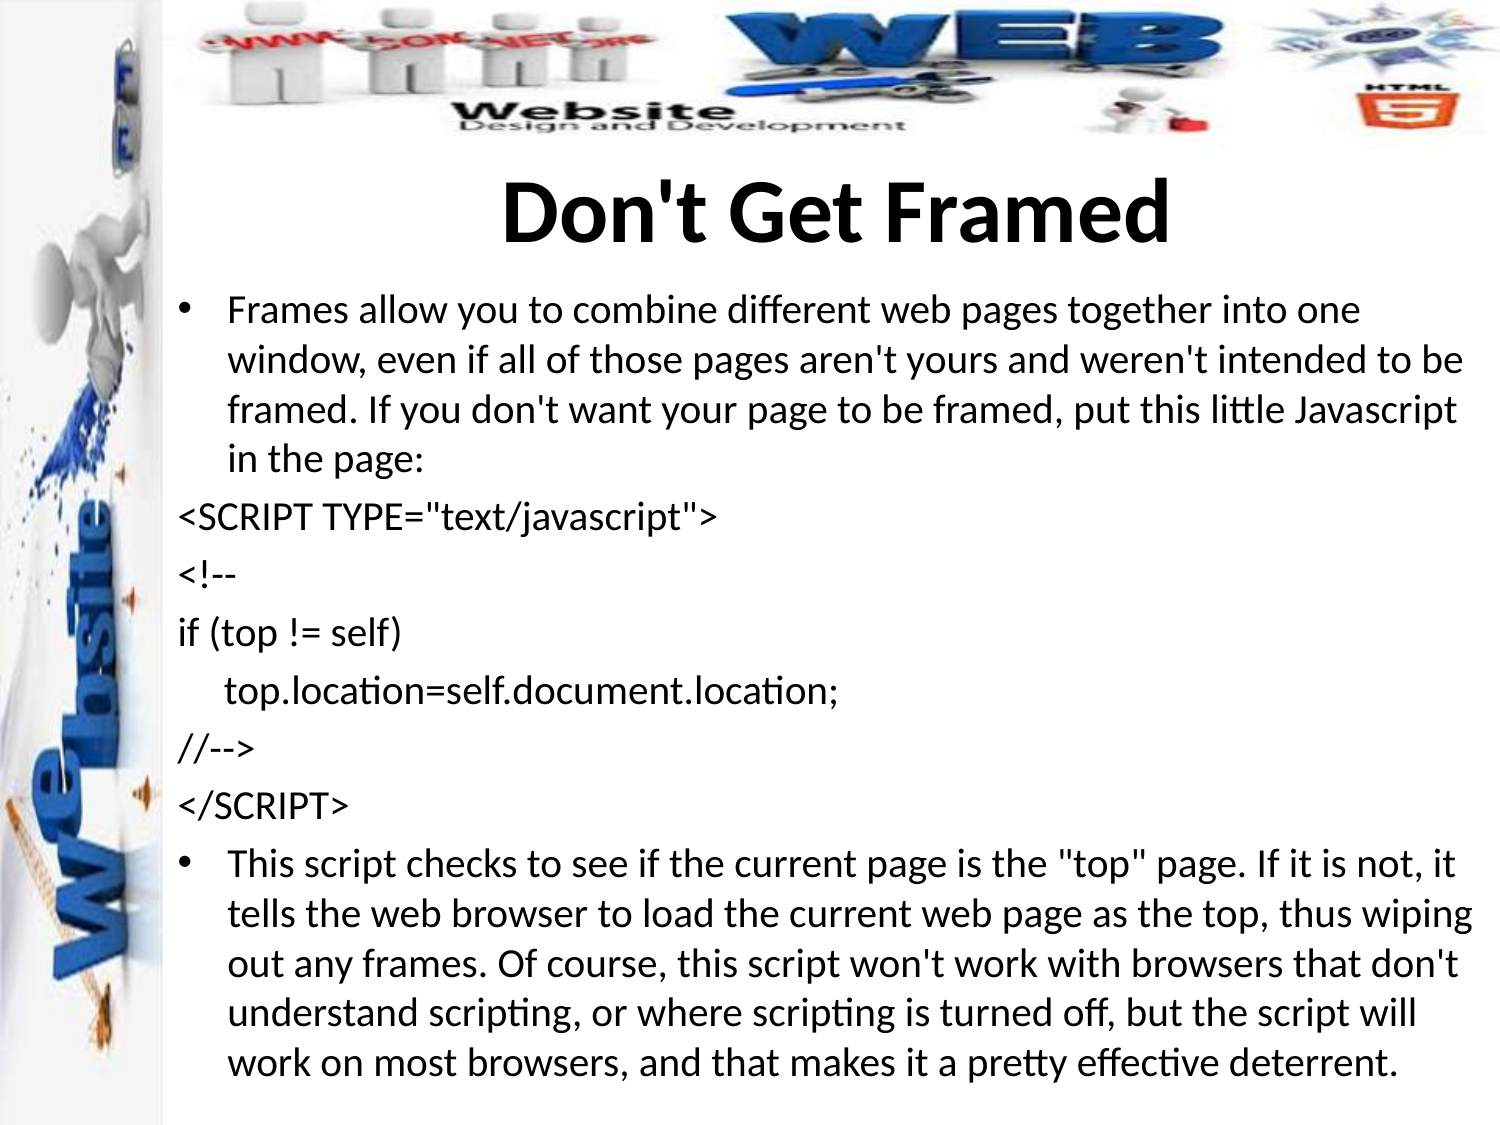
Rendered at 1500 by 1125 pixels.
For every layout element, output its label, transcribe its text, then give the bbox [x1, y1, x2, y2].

title Don't Get Framed [174, 125, 1500, 275]
picture [0, 0, 1500, 1125]
list Frames allow you to combine different web pages together into one window, even if all of those pages aren't yours and weren't intended to be framed. If you don't want your page to be framed, put this little Javascript in the page: <SCRIPT TYPE="text/javascript"> <!-- if (top != self) top.location=self.document.location; //--> </SCRIPT> This script checks to see if the current page is the "top" page. If it is not, it tells the web browser to load the current web page as the top, thus wiping out any frames. Of course, this script won't work with browsers that don't understand scripting, or where scripting is turned off, but the script will work on most browsers, and that makes it a pretty effective deterrent. [162, 275, 1500, 1125]
